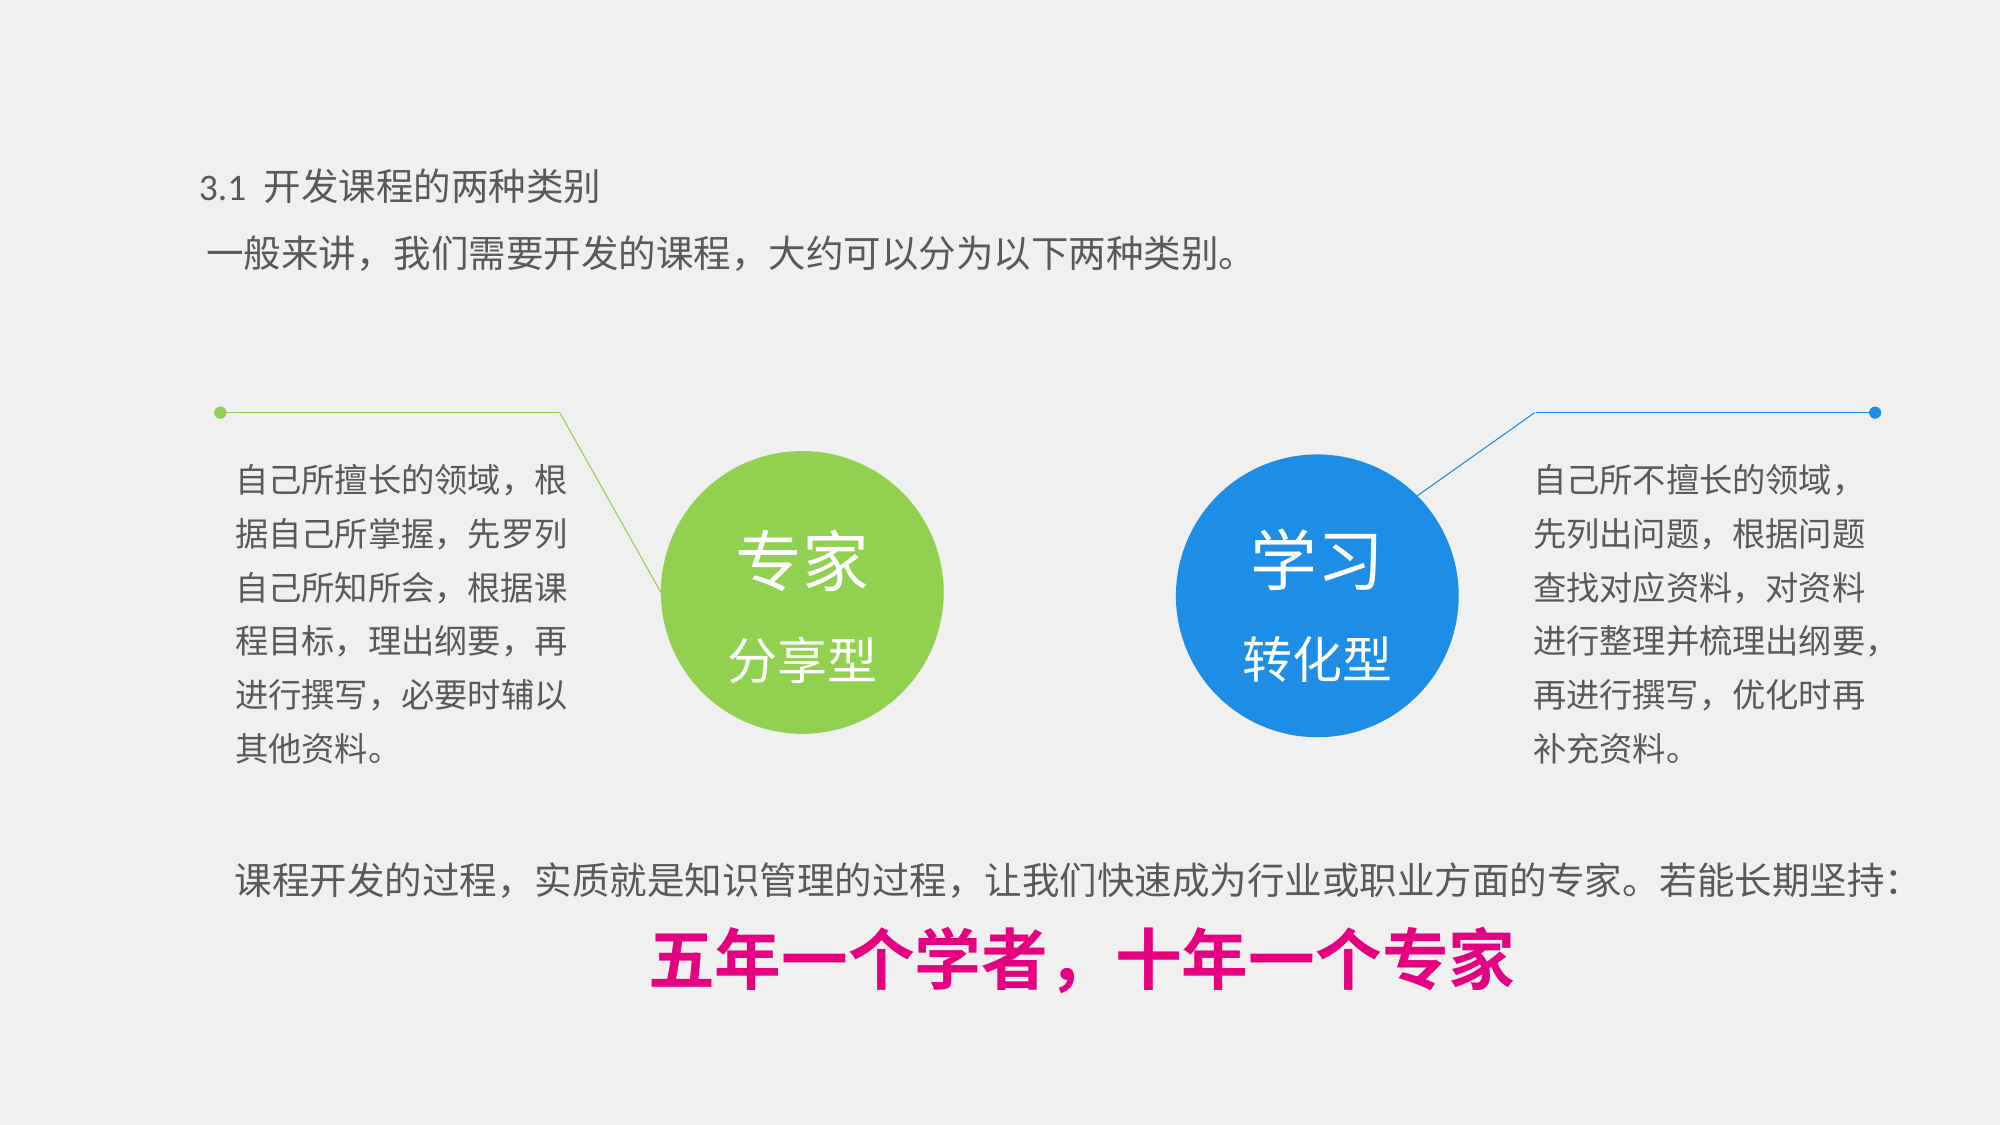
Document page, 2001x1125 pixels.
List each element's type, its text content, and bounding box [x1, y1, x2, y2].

text_box 一般来讲，我们需要开发的课程，大约可以分为以下两种类别。 [191, 222, 1272, 283]
text_box 3.1 开发课程的两种类别 [184, 155, 617, 216]
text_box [220, 412, 1876, 738]
text_box 课程开发的过程，实质就是知识管理的过程，让我们快速成为行业或职业方面的专家。若能长期坚持： 五年一个学者，十年一个专家 [220, 841, 1944, 1006]
text_box 自己所不擅长的领域，先列出问题，根据问题查找对应资料，对资料进行整理并梳理出纲要，再进行撰写，优化时再补充资料。 [1518, 437, 1909, 776]
text_box 自己所擅长的领域，根据自己所掌握，先罗列自己所知所会，根据课程目标，理出纲要，再进行撰写，必要时辅以其他资料。 [220, 738, 611, 776]
